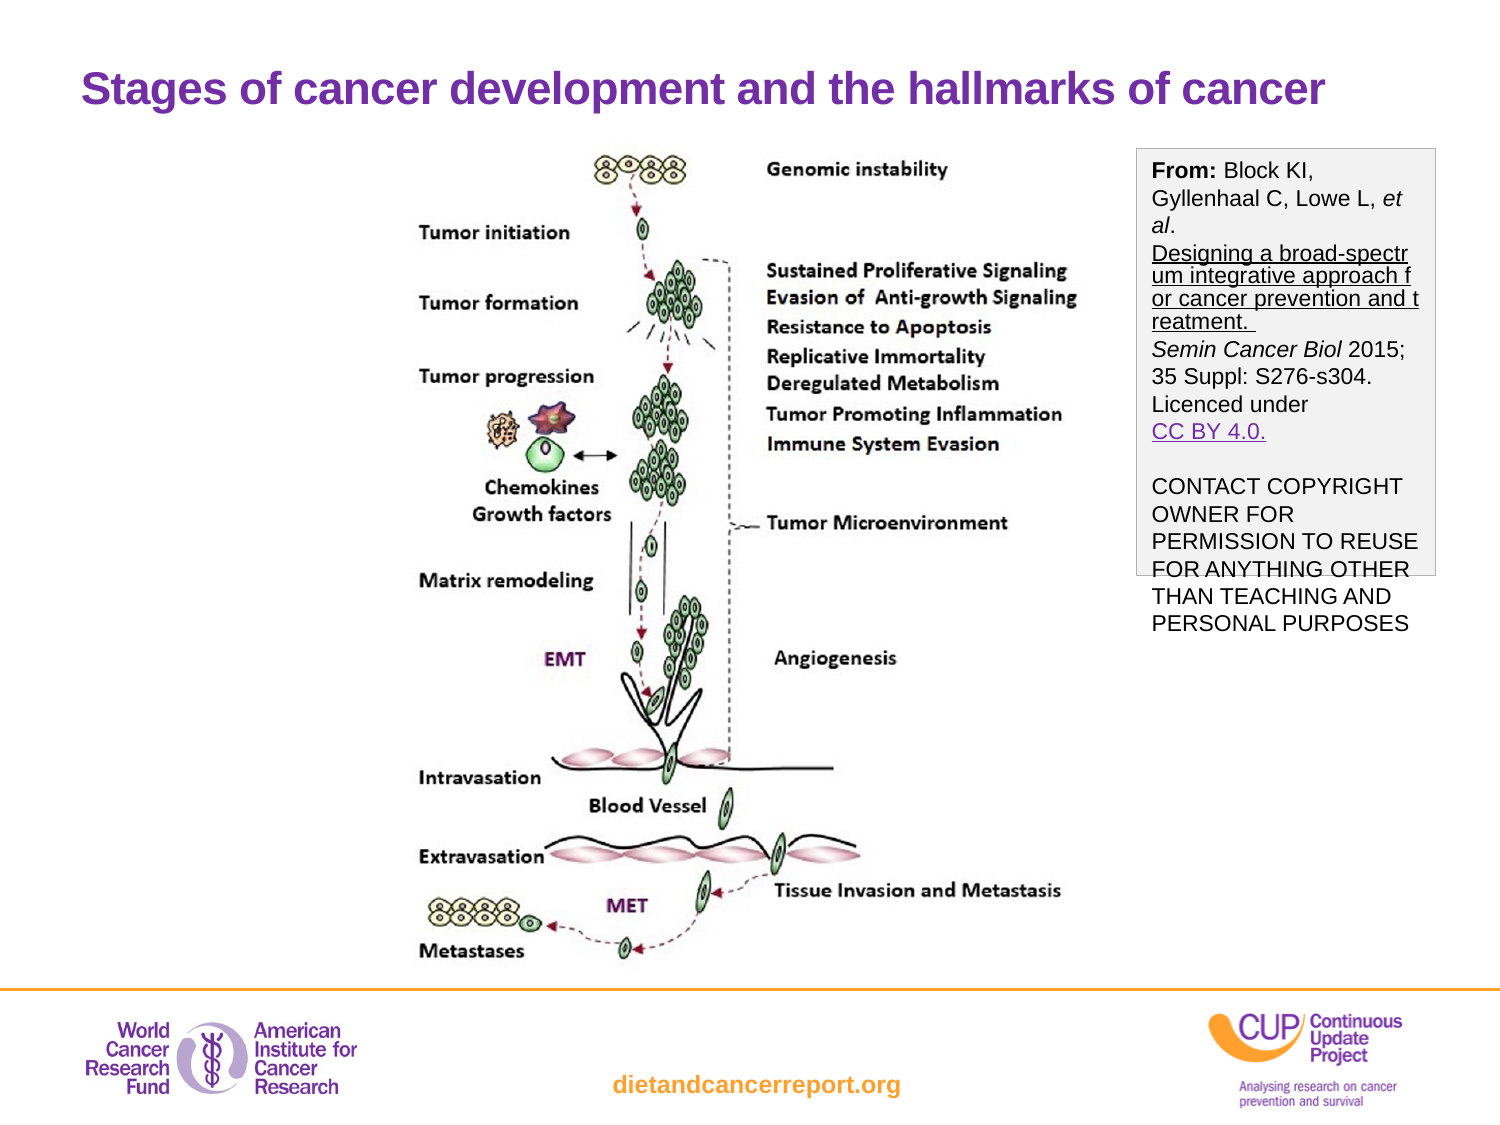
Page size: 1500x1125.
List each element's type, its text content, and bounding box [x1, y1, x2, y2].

picture [1207, 1013, 1403, 1109]
picture [86, 1022, 357, 1094]
text_box From: Block KI, Gyllenhaal C, Lowe L, et al. Designing a broad-spectrum integrative approach for cancer prevention and treatment. Semin Cancer Biol 2015; 35 Suppl: S276-s304. Licenced under CC BY 4.0. CONTACT COPYRIGHT OWNER FOR PERMISSION TO REUSE FOR ANYTHING OTHER THAN TEACHING AND PERSONAL PURPOSES [1136, 148, 1436, 576]
list Stages of cancer development and the hallmarks of cancer [65, 49, 1436, 144]
picture [412, 143, 1089, 977]
